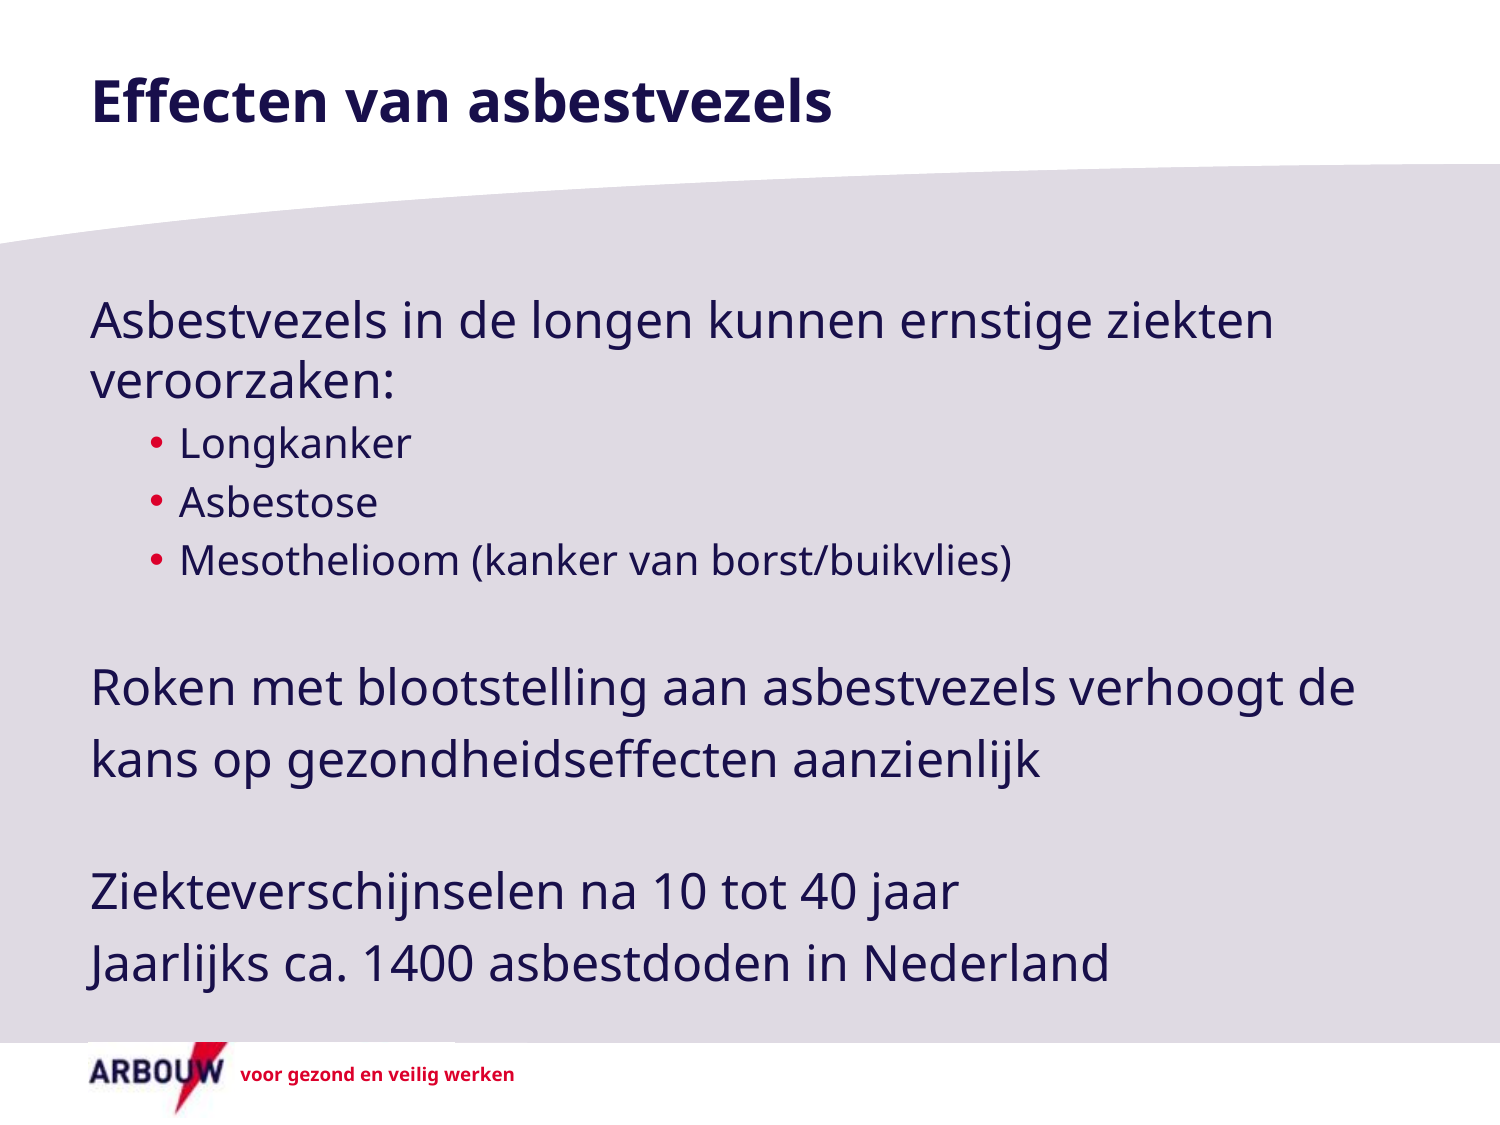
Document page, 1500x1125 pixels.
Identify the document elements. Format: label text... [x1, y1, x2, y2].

list Asbestvezels in de longen kunnen ernstige ziekten veroorzaken: Longkanker Asbestose Mesothelioom (kanker van borst/buikvlies) Roken met blootstelling aan asbestvezels verhoogt de kans op gezondheidseffecten aanzienlijk Ziekteverschijnselen na 10 tot 40 jaar Jaarlijks ca. 1400 asbestdoden in Nederland [74, 281, 1426, 1009]
picture [88, 1042, 234, 1118]
title Effecten van asbestvezels [74, 11, 1430, 188]
